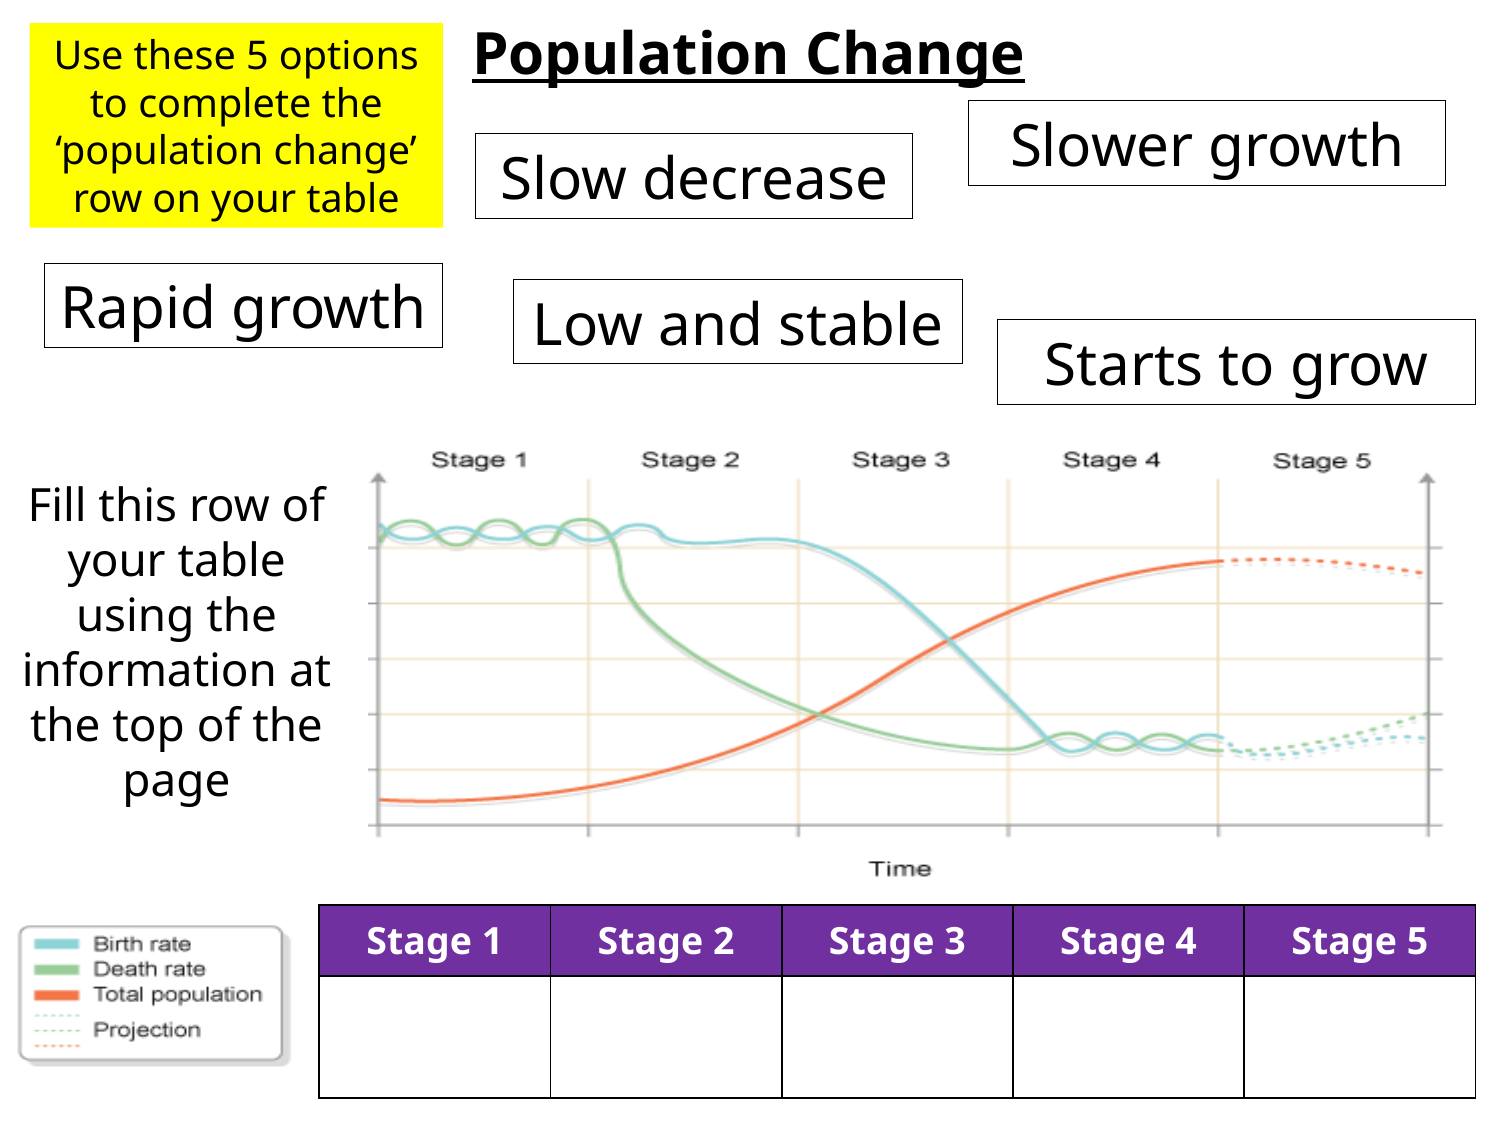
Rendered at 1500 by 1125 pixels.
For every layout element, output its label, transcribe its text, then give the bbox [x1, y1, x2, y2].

text_box Use these 5 options to complete the ‘population change’ row on your table [29, 23, 443, 228]
table_cell [783, 977, 1012, 1097]
table_header Stage 4 [1014, 906, 1243, 975]
text_box Starts to grow [997, 319, 1476, 405]
table_header Stage 1 [320, 906, 550, 975]
text_box Fill this row of your table using the information at the top of the page [0, 467, 357, 813]
table_header Stage 5 [1245, 906, 1475, 975]
table_cell [320, 977, 550, 1097]
table_header Stage 3 [783, 906, 1012, 975]
text_box Low and stable [513, 279, 963, 364]
table_cell [551, 977, 781, 1097]
table_cell [1014, 977, 1243, 1097]
table_cell [1245, 977, 1475, 1097]
picture [367, 432, 1444, 886]
text_box Rapid growth [44, 263, 443, 348]
text_box Slower growth [968, 100, 1446, 186]
table_header Stage 2 [551, 906, 781, 975]
text_box Population Change [0, 8, 1498, 94]
picture [4, 904, 304, 1085]
text_box Slow decrease [475, 133, 913, 219]
